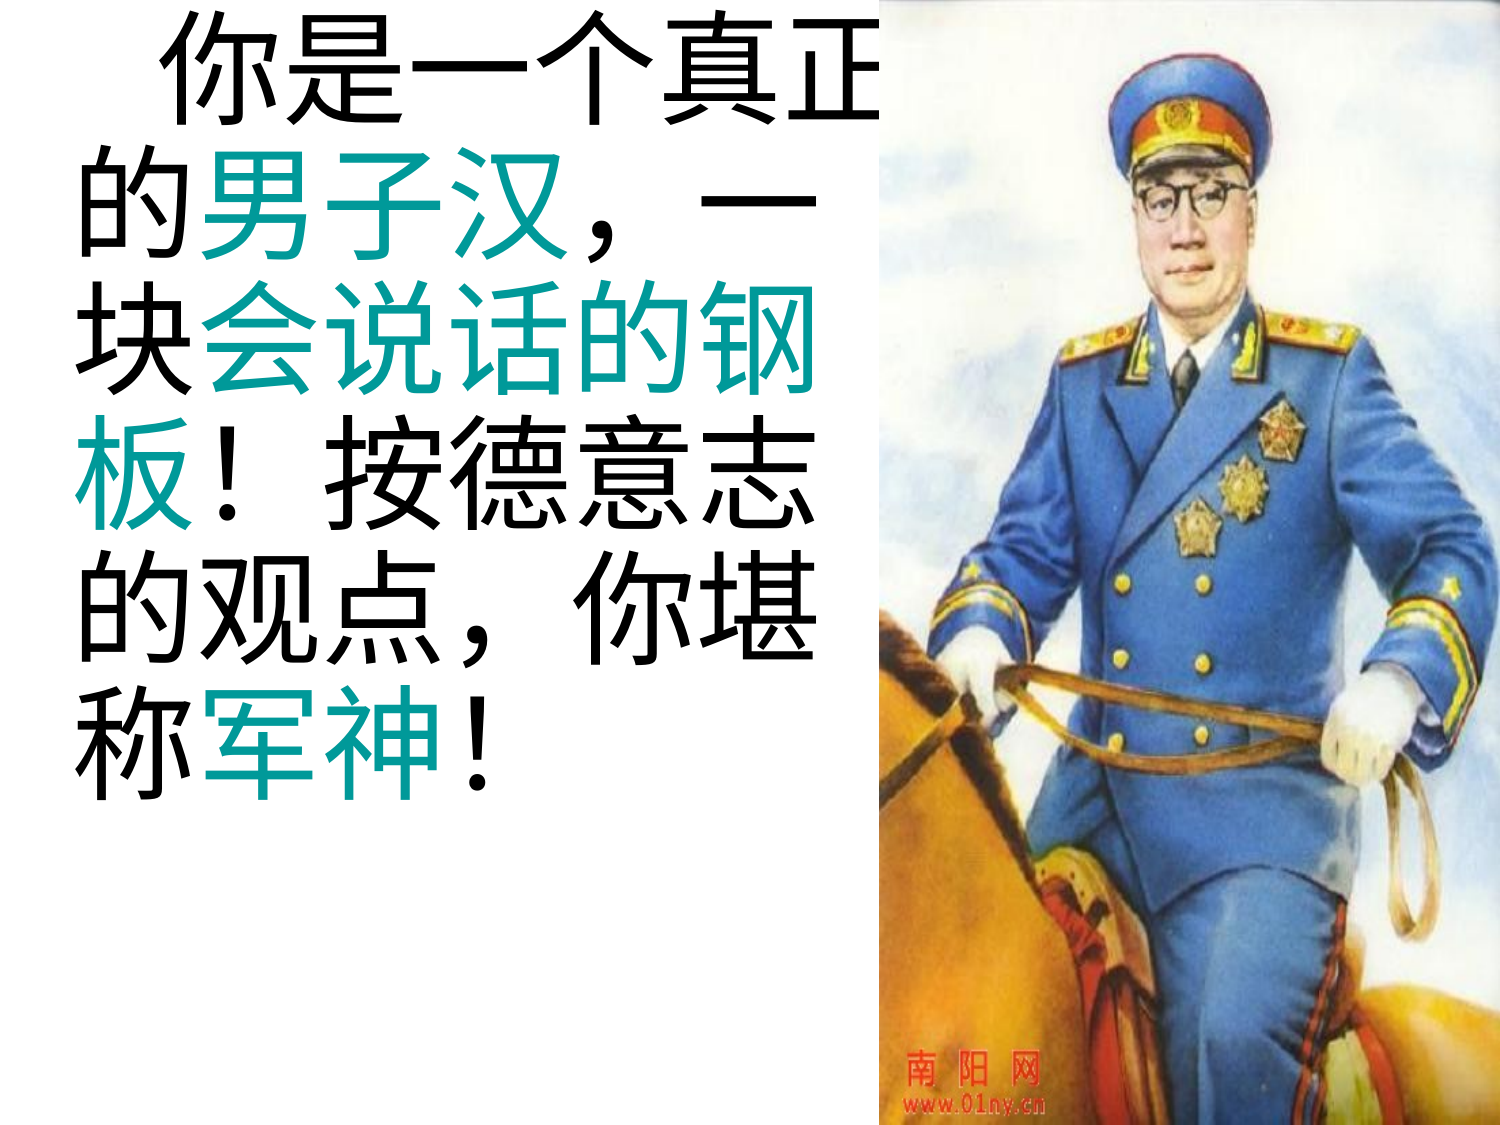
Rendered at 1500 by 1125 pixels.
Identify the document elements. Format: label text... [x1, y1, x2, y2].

picture [879, 0, 1500, 1125]
list 你是一个真正的男子汉，一块会说话的钢板！按德意志的观点，你堪称军神！ [0, 0, 879, 1125]
